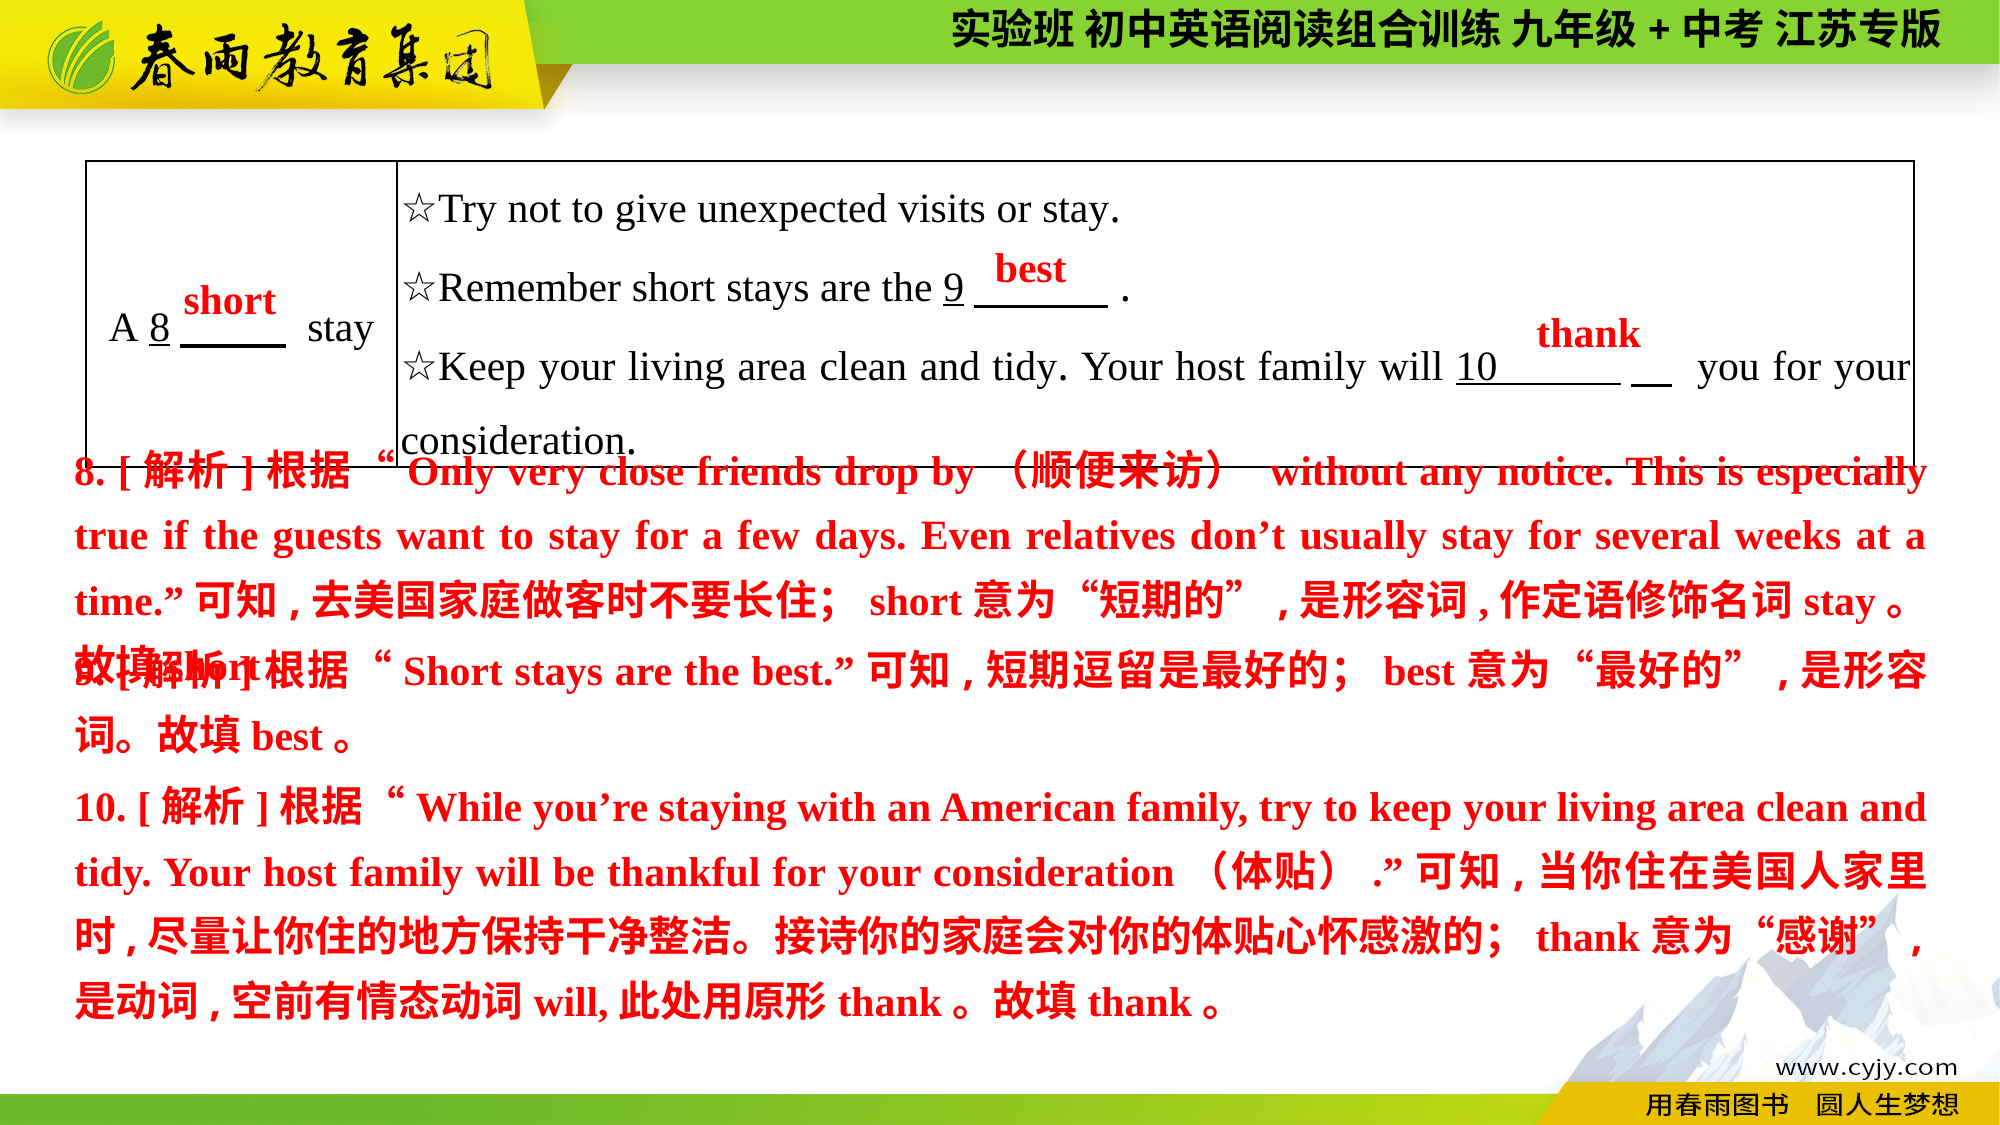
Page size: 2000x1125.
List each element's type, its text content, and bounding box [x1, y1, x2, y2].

list 8. [解析]根据“Only very close friends drop by（顺便来访） without any notice. This is especially true if the guests want to stay for a few days. Even relatives don’t usually stay for several weeks at a time.”可知,去美国家庭做客时不要长住；short意为“短期的”,是形容词,作定语修饰名词stay。故填short。 [59, 420, 1944, 621]
text_box best [980, 218, 1082, 299]
text_box thank [1521, 283, 1657, 363]
text_box 10. [解析]根据“While you’re staying with an American family, try to keep your living area clean and tidy. Your host family will be thankful for your consideration（体贴）.”可知,当你住在美国人家里时,尽量让你住的地方保持干净整洁。接诗你的家庭会对你的体贴心怀感激的；thank意为“感谢”,是动词,空前有情态动词will,此处用原形thank。故填thank。 [59, 757, 1944, 1033]
picture [0, 0, 2000, 1125]
table_header A 8 stay [87, 162, 396, 420]
table_header ☆Try not to give unexpected visits or stay. ☆Remember short stays are the 9 . ☆Keep your living area clean and tidy. Your host family will 10 you for your consideration. [398, 162, 1913, 420]
text_box 9. [解析]根据“Short stays are the best.”可知,短期逗留是最好的；best意为“最好的”,是形容词。故填best。 [59, 621, 1944, 757]
text_box short [168, 250, 292, 331]
